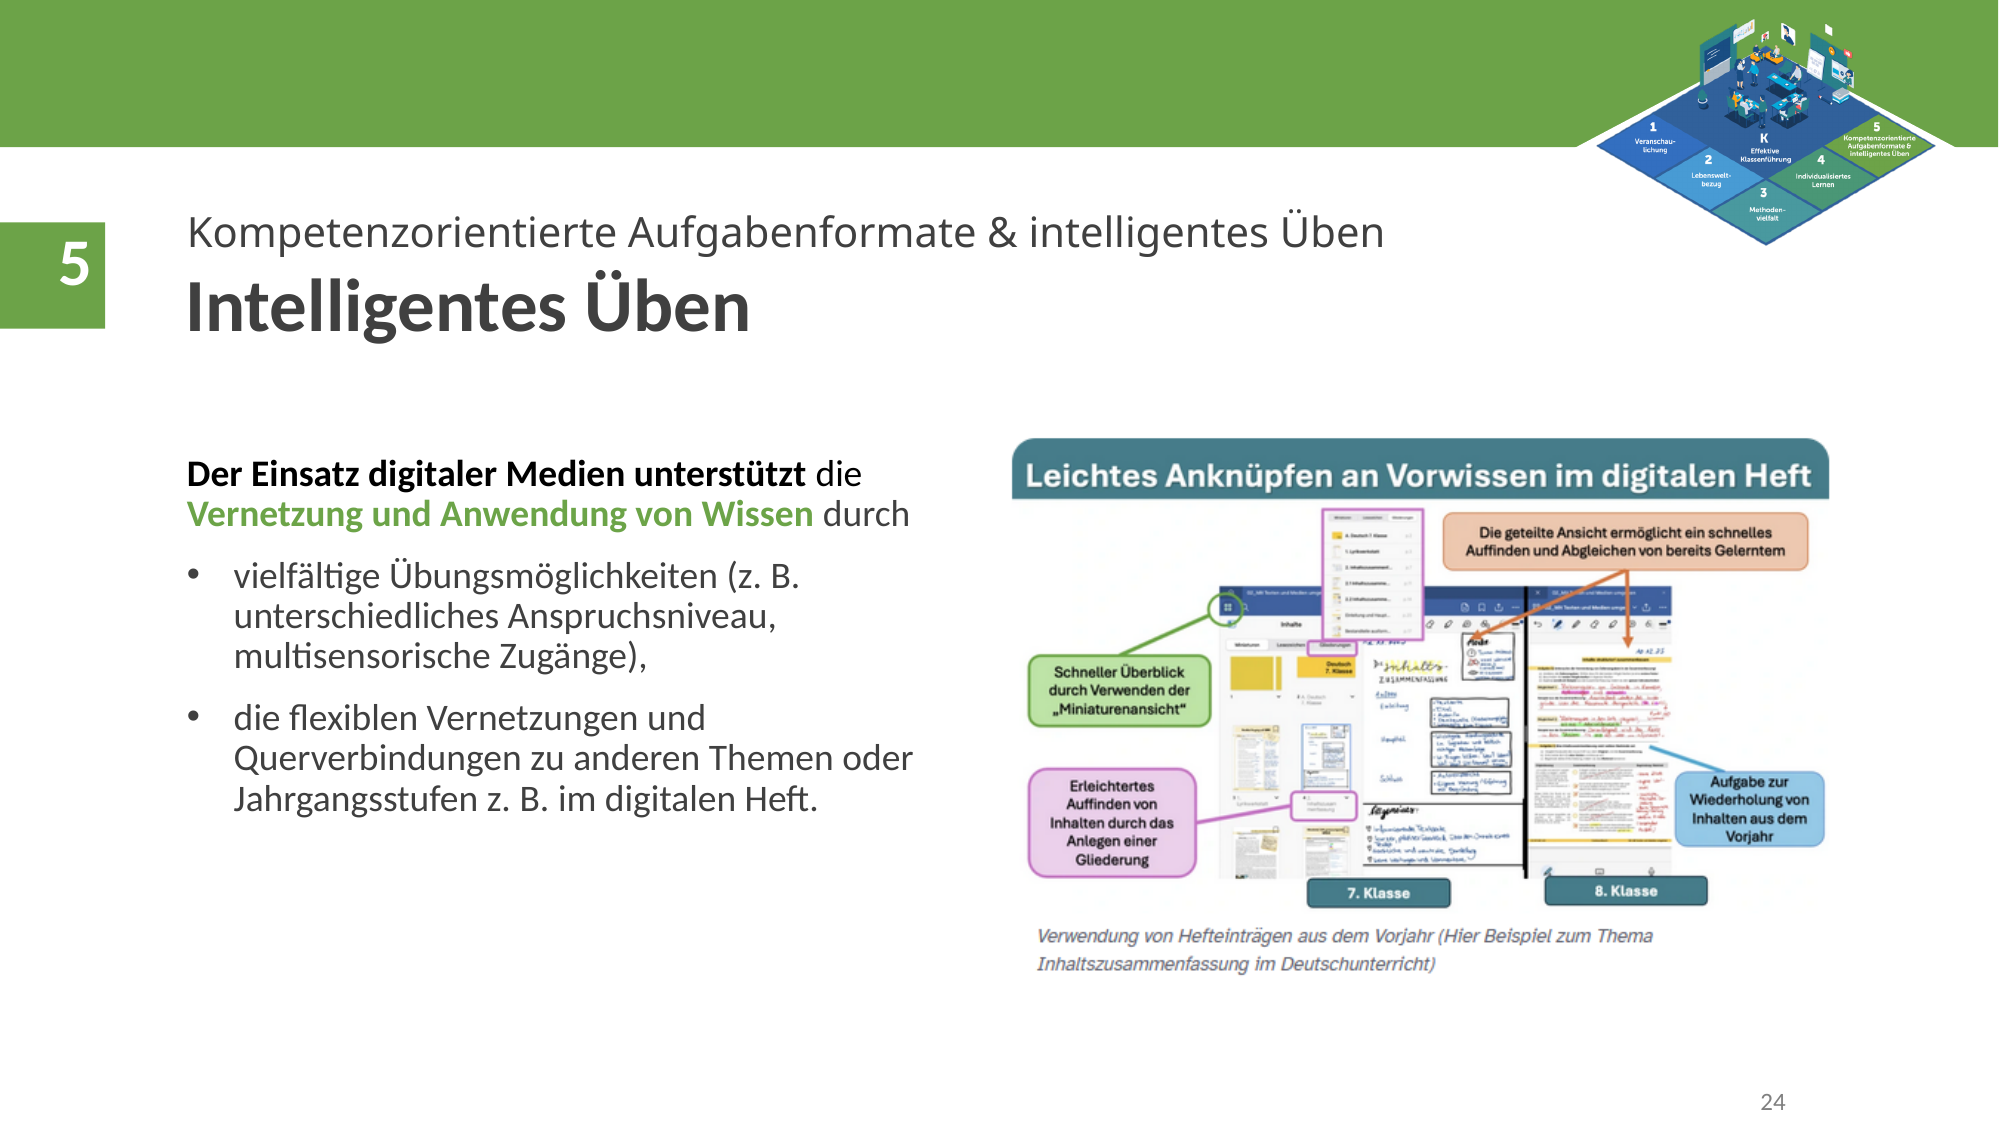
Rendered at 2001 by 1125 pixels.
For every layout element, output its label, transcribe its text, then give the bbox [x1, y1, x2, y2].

list Intelligentes Üben [170, 272, 1901, 356]
picture [1589, 12, 1942, 249]
list Der Einsatz digitaler Medien unterstützt die Vernetzung und Anwendung von Wissen durch vielfältige Übungsmöglichkeiten (z. B. unterschiedliches Anspruchsniveau, multisensorische Zugänge), die flexiblen Vernetzungen und Querverbindungen zu anderen Themen oder Jahrgangsstufen z. B. im digitalen Heft. [171, 446, 961, 1038]
picture [999, 434, 1856, 985]
slide_number 24 [1350, 1075, 1801, 1125]
list Kompetenzorientierte Aufgabenformate & intelligentes Üben [171, 180, 1615, 264]
